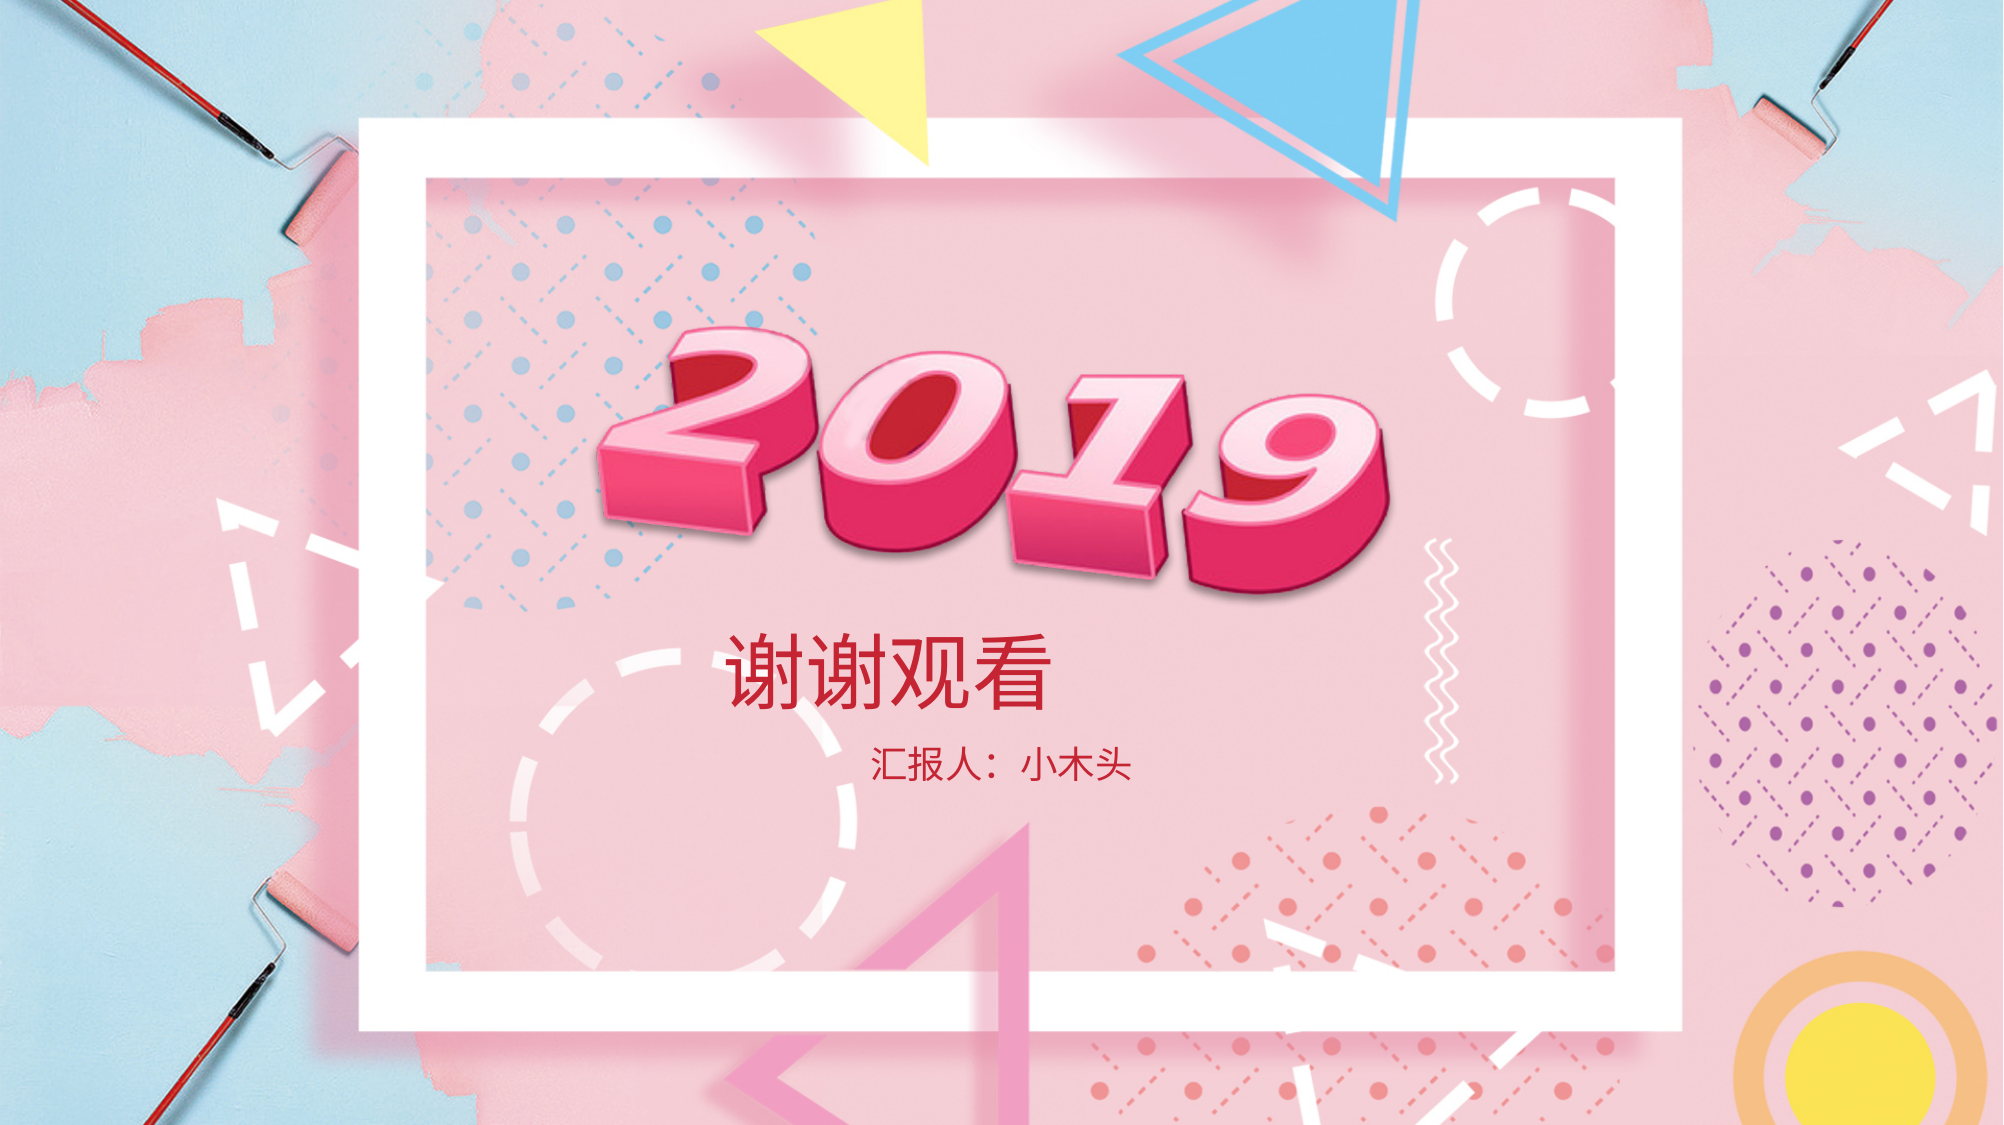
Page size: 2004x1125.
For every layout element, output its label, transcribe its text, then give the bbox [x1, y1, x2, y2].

text_box 谢谢观看 [707, 645, 1296, 729]
text_box 汇报人：小木头 [819, 733, 1184, 794]
picture [0, 0, 2004, 1125]
